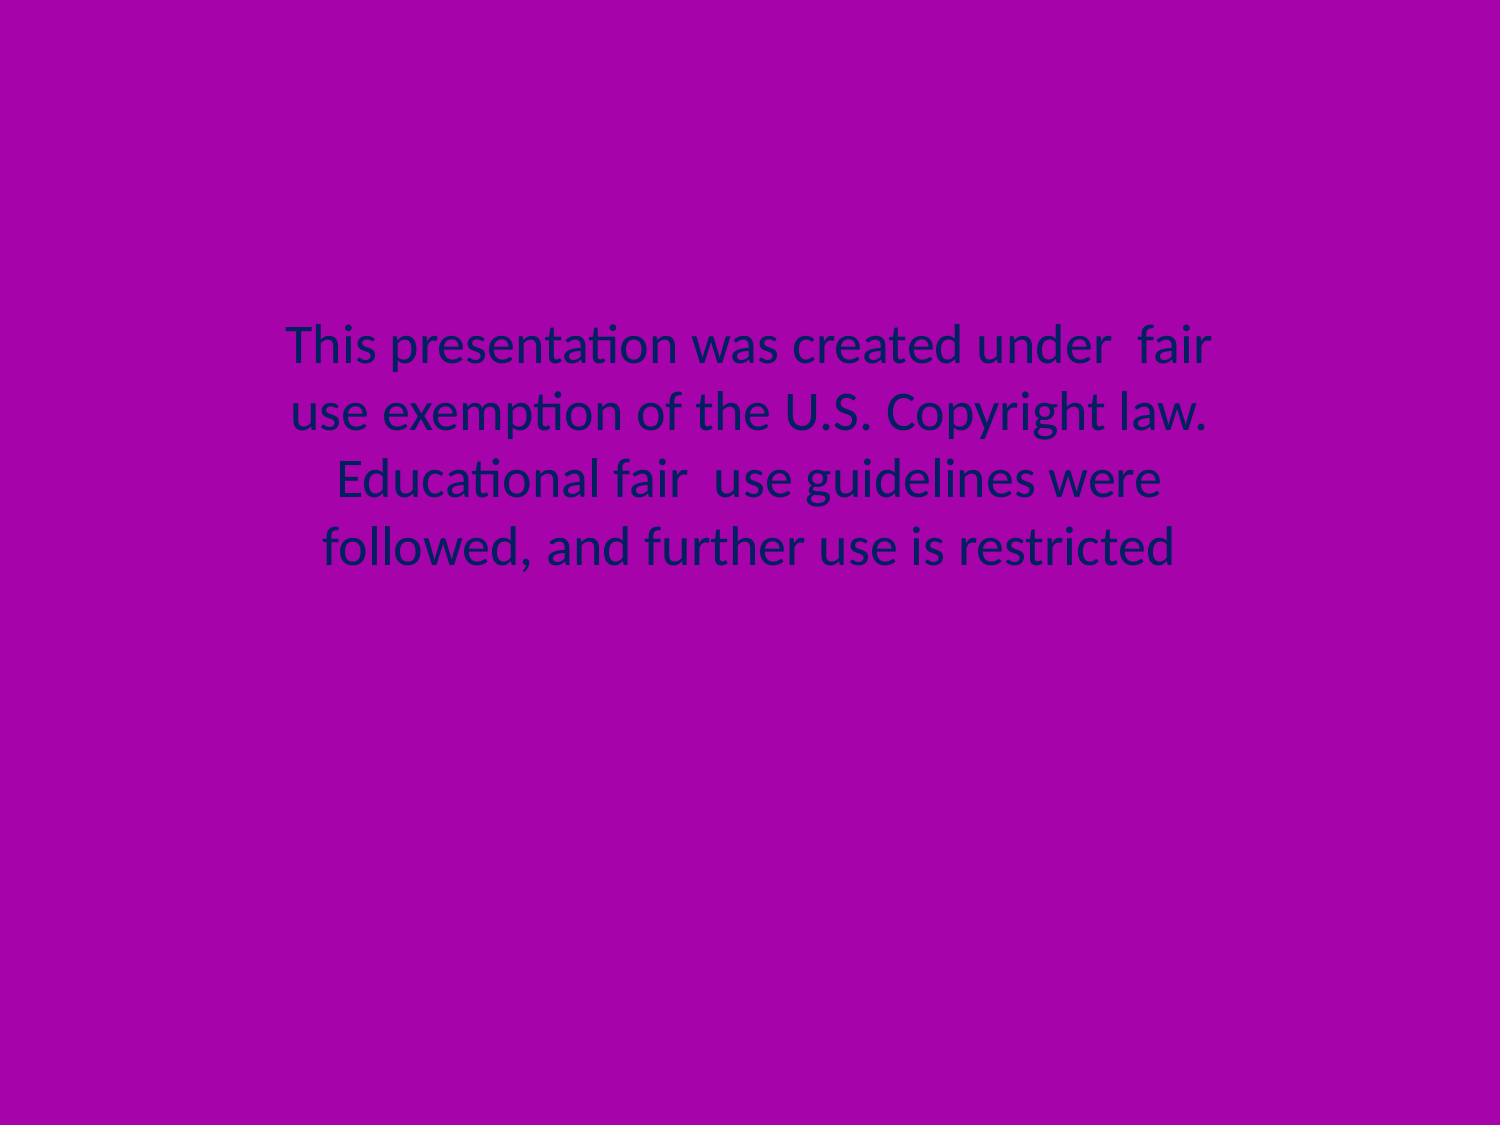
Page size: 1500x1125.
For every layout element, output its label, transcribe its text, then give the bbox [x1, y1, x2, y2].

subtitle This presentation was created under fair use exemption of the U.S. Copyright law. Educational fair use guidelines were followed, and further use is restricted [225, 299, 1275, 588]
